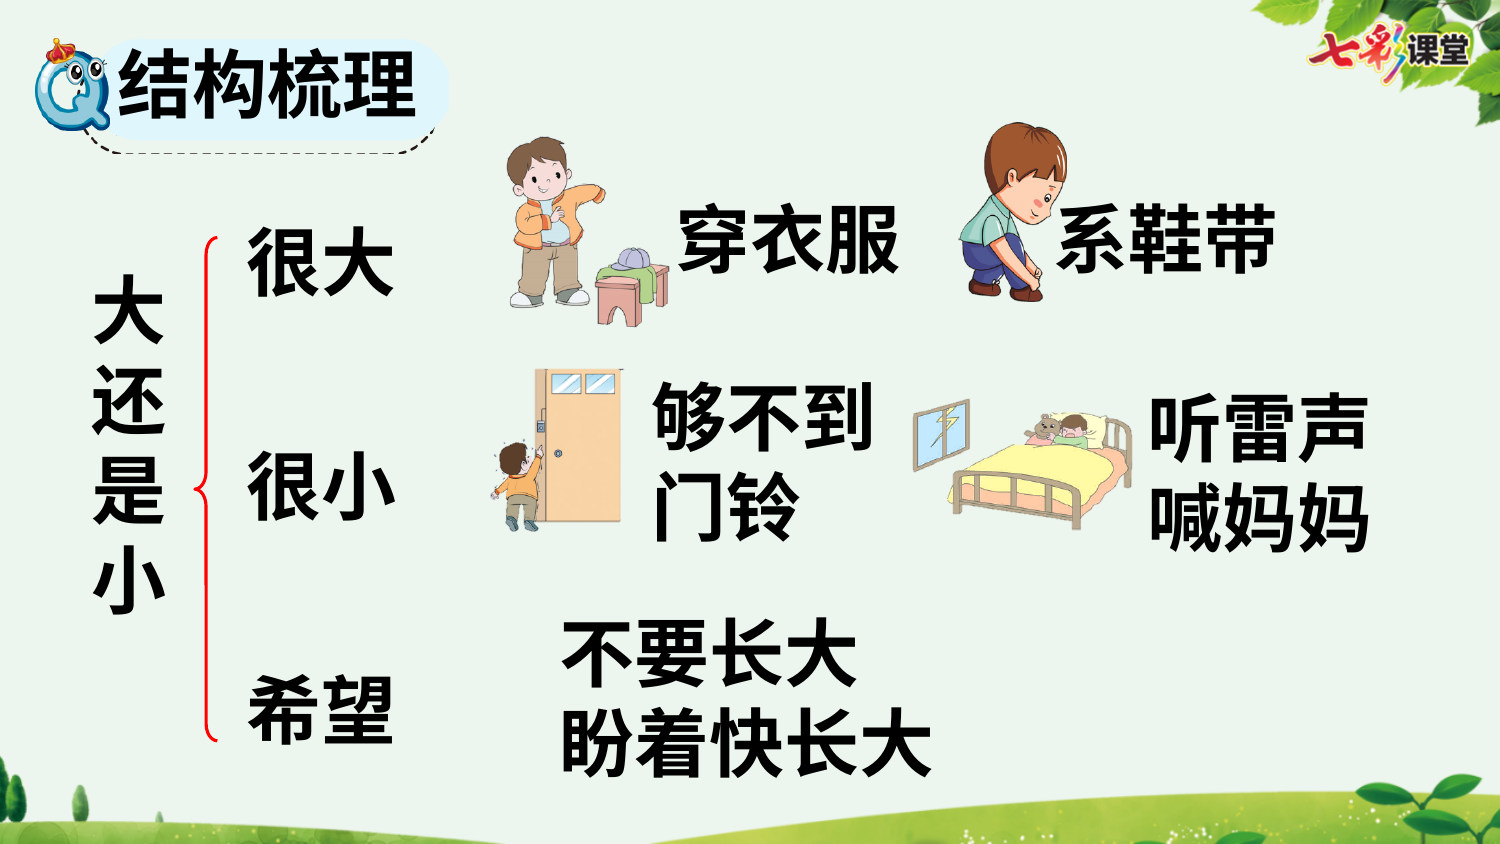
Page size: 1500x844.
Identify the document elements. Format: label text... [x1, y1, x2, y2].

text_box 很大 [231, 207, 412, 313]
text_box [194, 236, 218, 742]
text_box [35, 31, 455, 154]
text_box 听雷声 喊妈妈 [1132, 374, 1388, 570]
text_box 系鞋带 [1072, 185, 1294, 291]
text_box 很小 [231, 432, 412, 537]
text_box 穿衣服 [691, 185, 916, 291]
text_box 不要长大 盼着快长大 [545, 598, 950, 794]
picture [0, 0, 1500, 844]
text_box 够不到 门铃 [636, 363, 892, 558]
text_box 希望 [231, 656, 412, 762]
text_box 大还是小 [76, 256, 195, 632]
